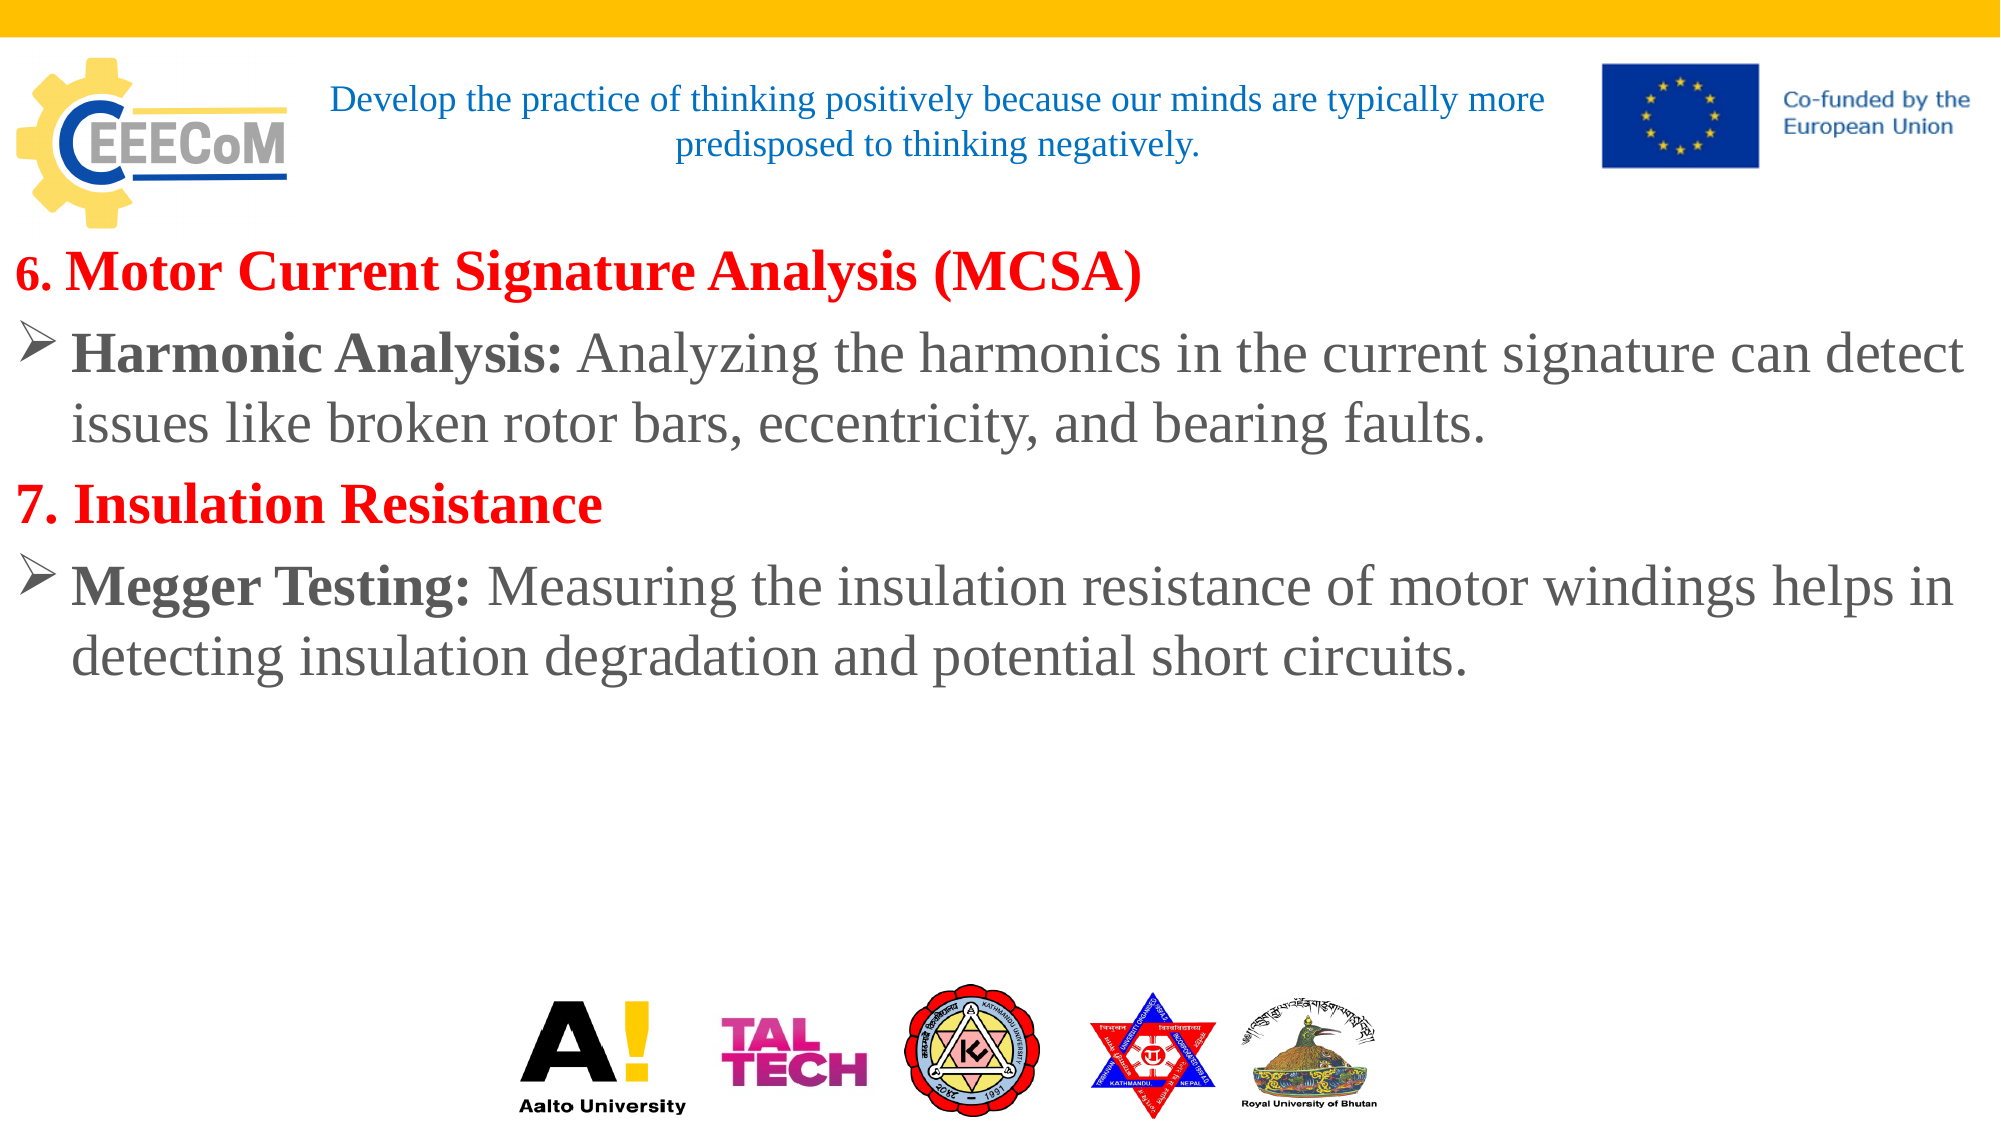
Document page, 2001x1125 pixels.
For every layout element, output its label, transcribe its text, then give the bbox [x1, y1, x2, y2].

title Develop the practice of thinking positively because our minds are typically more predisposed to thinking negatively. [312, 37, 1565, 201]
picture [11, 50, 299, 224]
list 6. Motor Current Signature Analysis (MCSA) Harmonic Analysis: Analyzing the harmonics in the current signature can detect issues like broken rotor bars, eccentricity, and bearing faults. 7. Insulation Resistance Megger Testing: Measuring the insulation resistance of motor windings helps in detecting insulation degradation and potential short circuits. [0, 224, 2000, 975]
picture [1595, 46, 2000, 181]
picture [512, 984, 1382, 1125]
